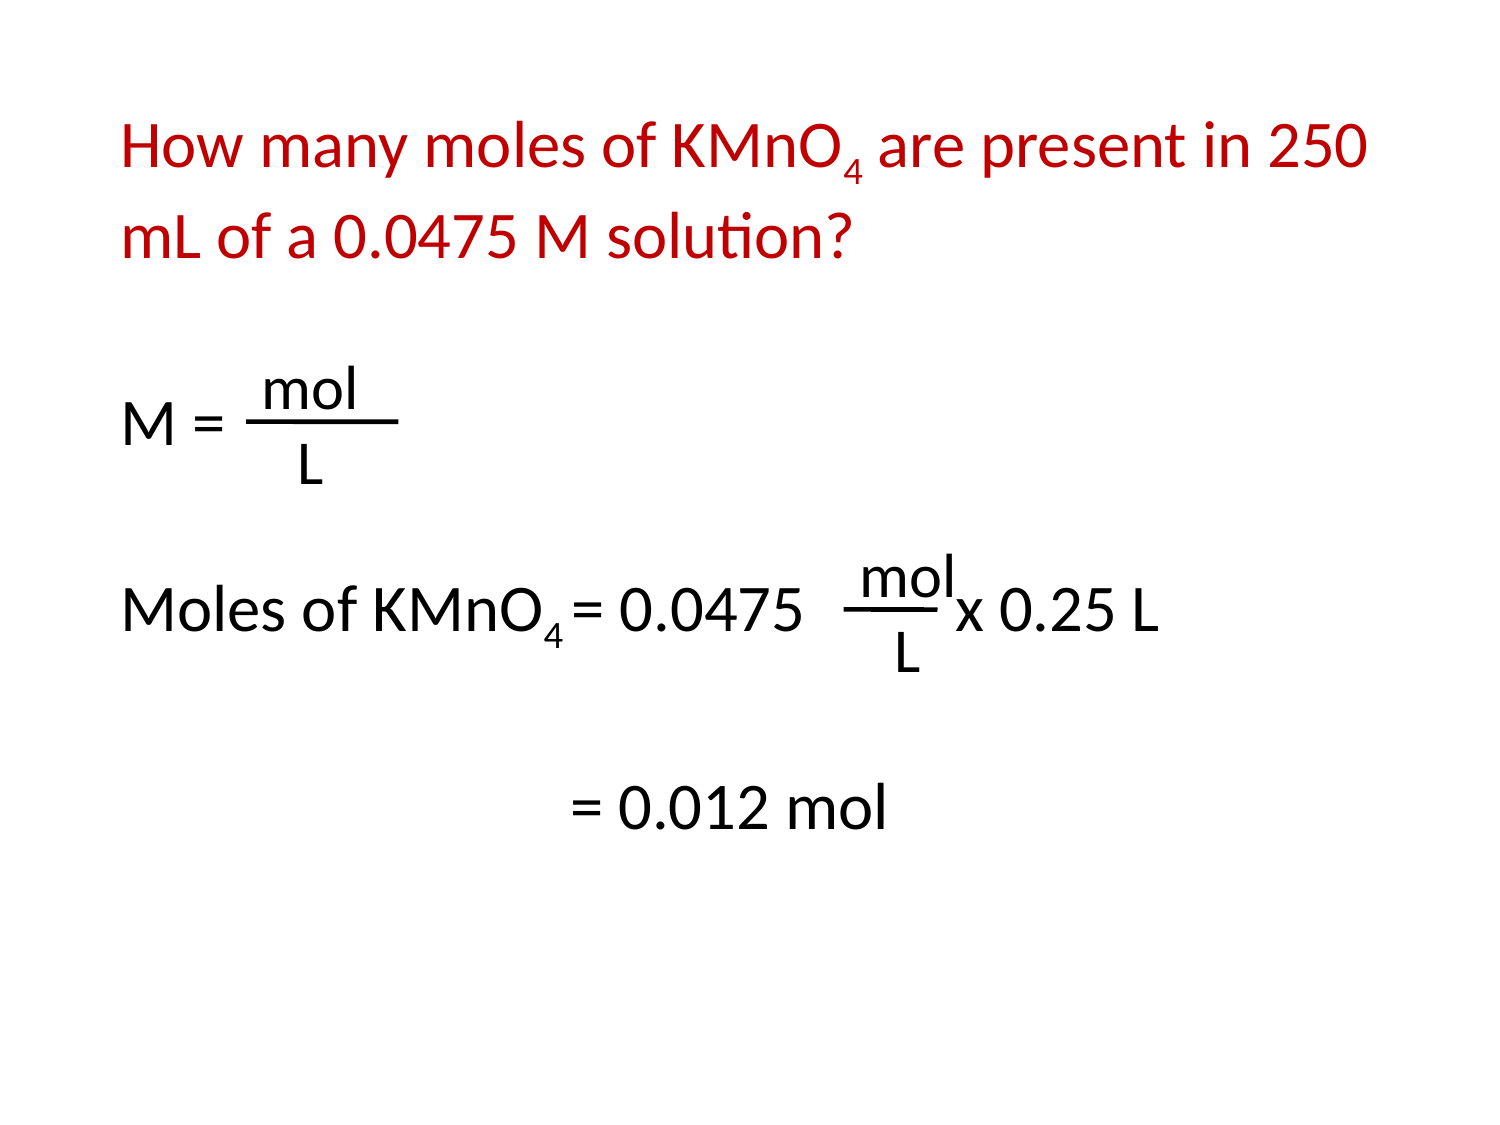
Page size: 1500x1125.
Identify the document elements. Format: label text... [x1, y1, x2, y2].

text_box How many moles of KMnO4 are present in 250 mL of a 0.0475 M solution? M = Moles of KMnO4 = 0.0475 x 0.25 L = 0.012 mol [105, 93, 1465, 769]
text_box mol L [796, 527, 1020, 692]
text_box mol L [199, 339, 422, 505]
